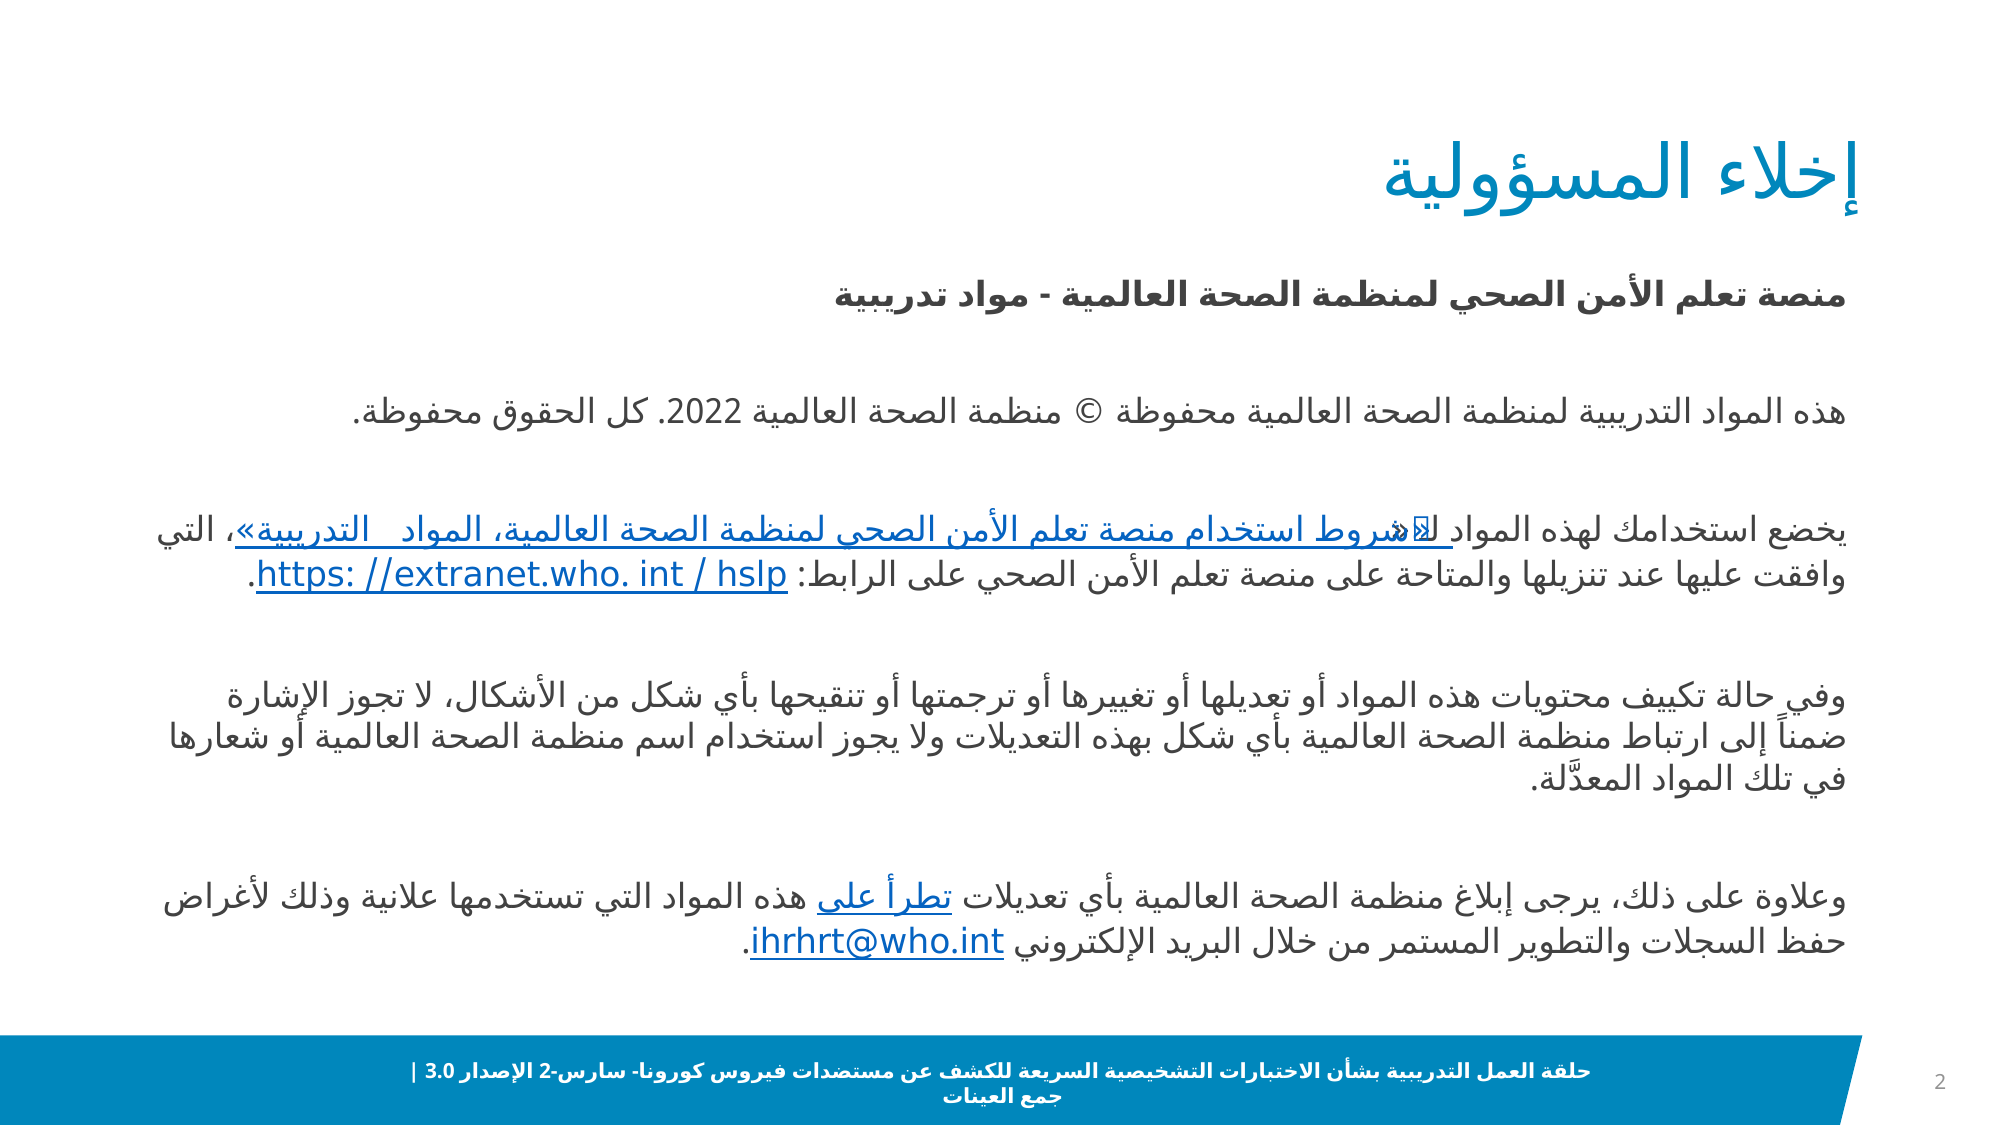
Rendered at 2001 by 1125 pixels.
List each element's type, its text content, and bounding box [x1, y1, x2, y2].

slide_number 2 [1862, 1035, 1947, 1125]
title إخلاء المسؤولية [137, 59, 1863, 215]
footer حلقة العمل التدريبية بشأن الاختبارات التشخيصية السريعة للكشف عن مستضدات فيروس كورونا- سارس-2 الإصدار 3.0 | جمع العينات [399, 1041, 1600, 1124]
list منصة تعلم الأمن الصحي لمنظمة الصحة العالمية - مواد تدريبية هذه المواد التدريبية لمنظمة الصحة العالمية محفوظة © منظمة الصحة العالمية 2022. كل الحقوق محفوظة. يخضع استخدامك لهذه المواد لـ «شروط استخدام منصة تعلم الأمن الصحي لمنظمة الصحة العالمية، المواد التدريبية»، التي وافقت عليها عند تنزيلها والمتاحة على منصة تعلم الأمن الصحي على الرابط: https: //extranet.who. int / hslp. وفي حالة تكييف محتويات هذه المواد أو تعديلها أو تغييرها أو ترجمتها أو تنقيحها بأي شكل من الأشكال، لا تجوز الإشارة ضمناً إلى ارتباط منظمة الصحة العالمية بأي شكل بهذه التعديلات ولا يجوز استخدام اسم منظمة الصحة العالمية أو شعارها في تلك المواد المعدَّلة. وعلاوة على ذلك، يرجى إبلاغ منظمة الصحة العالمية بأي تعديلات تطرأ على هذه المواد التي تستخدمها علانية وذلك لأغراض حفظ السجلات والتطوير المستمر من خلال البريد الإلكتروني ihrhrt@who.int. [137, 264, 1863, 993]
